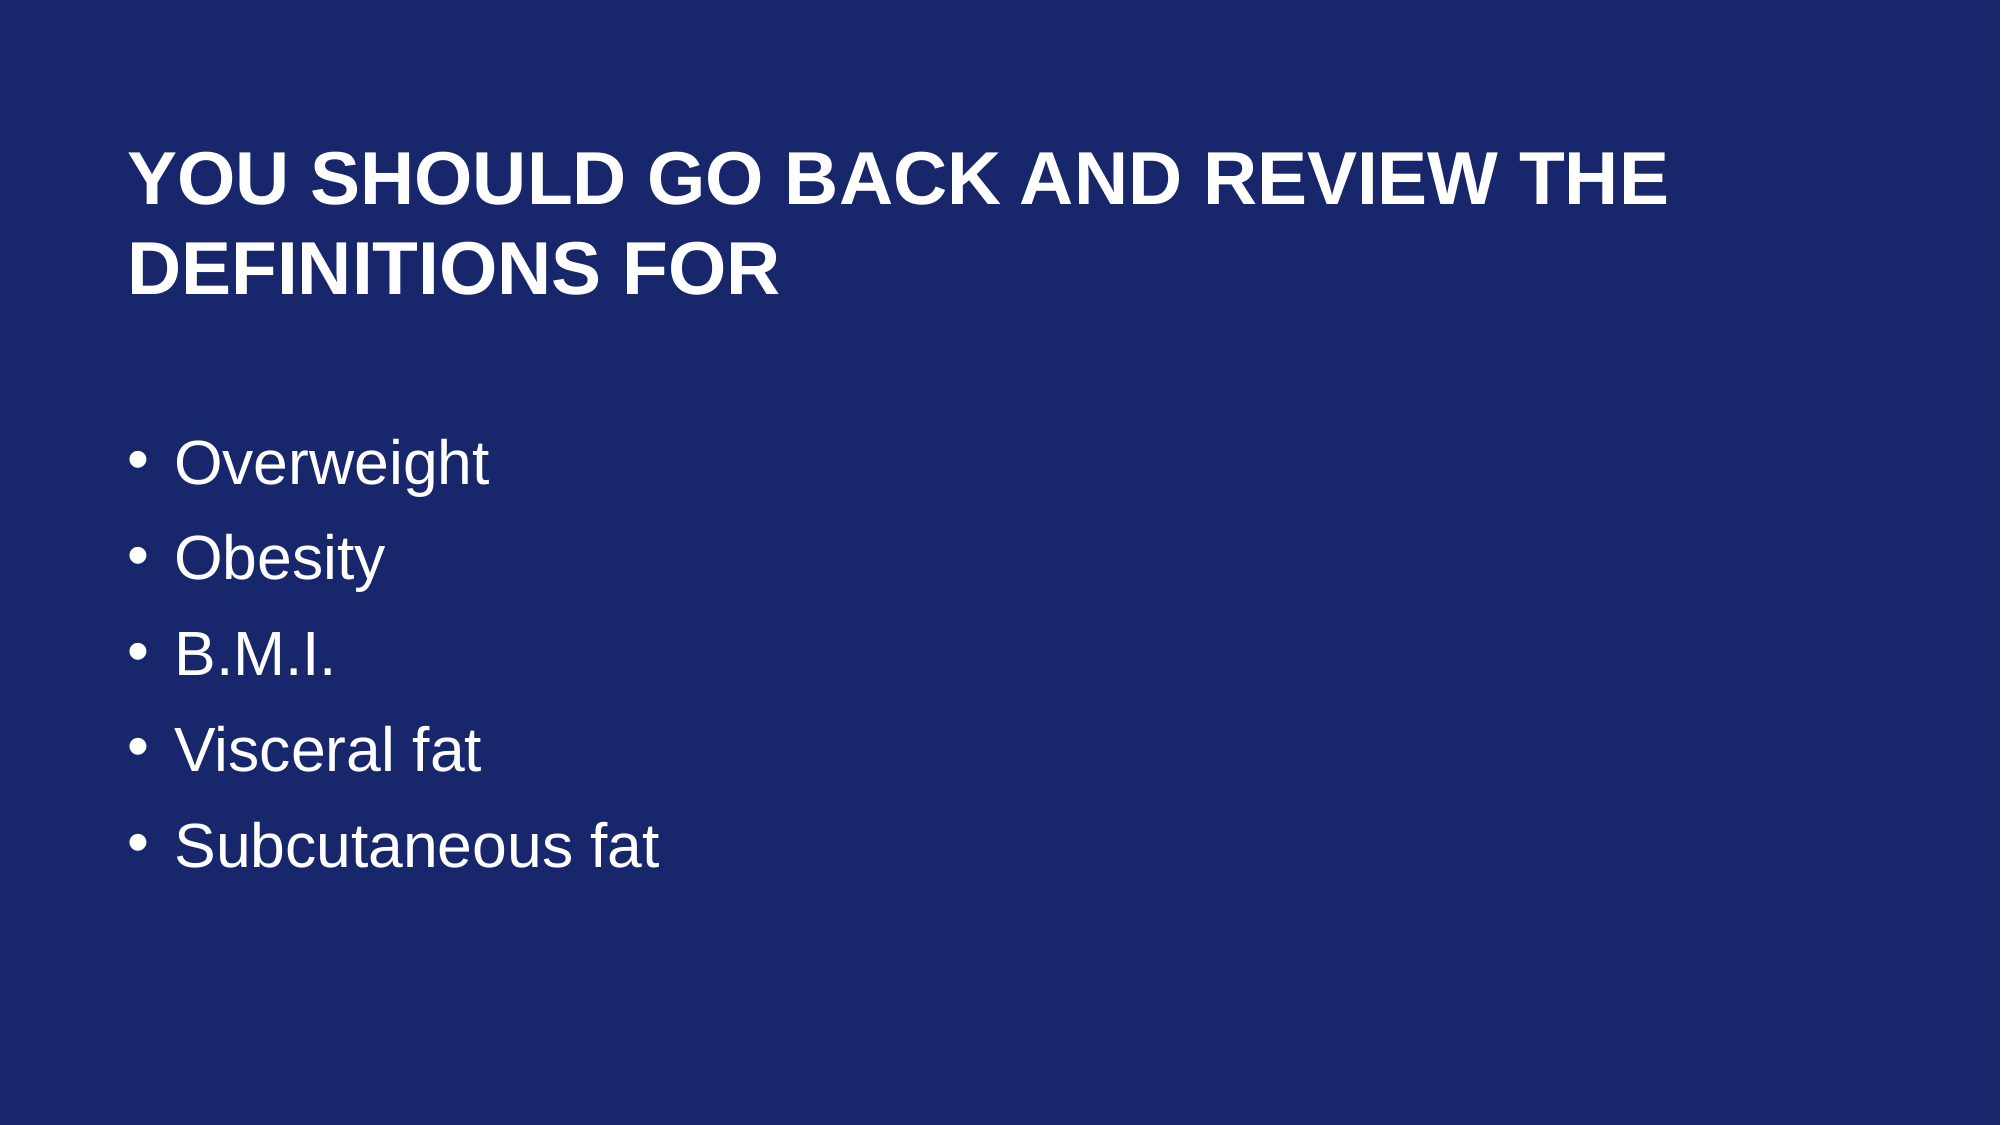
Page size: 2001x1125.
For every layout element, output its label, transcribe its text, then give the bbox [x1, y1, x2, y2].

list Overweight Obesity B.M.I. Visceral fat Subcutaneous fat [112, 351, 1775, 950]
title You should go back and Review the definitions for [112, 99, 1775, 339]
